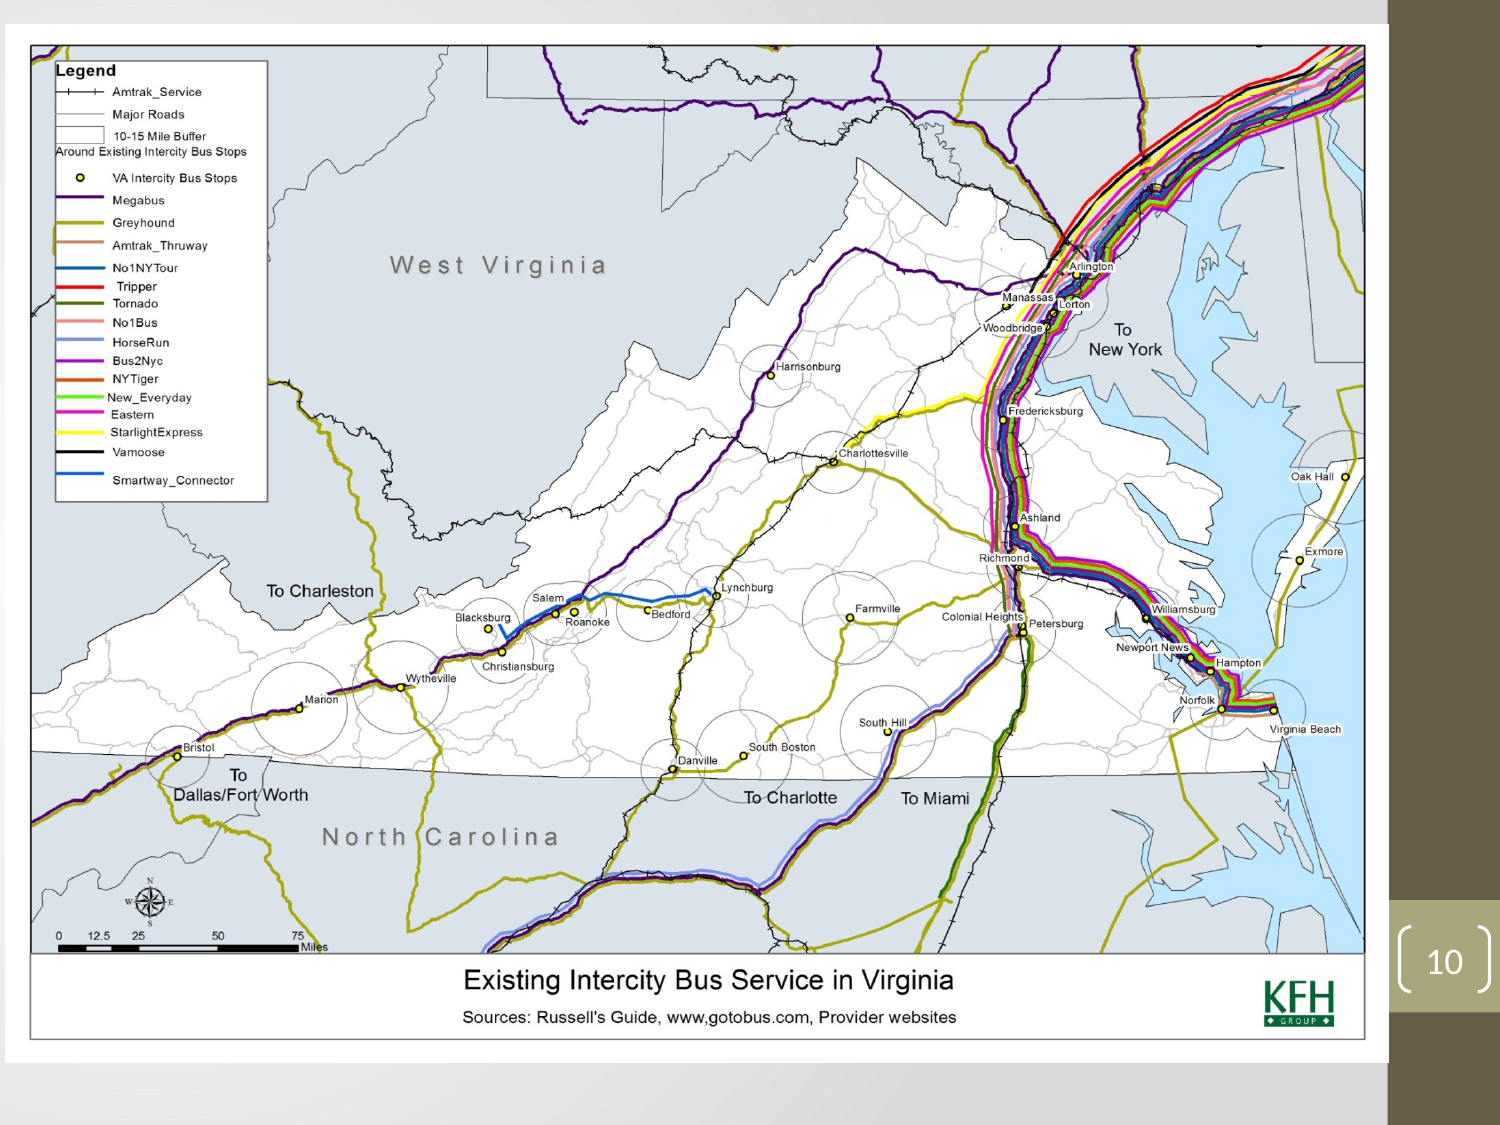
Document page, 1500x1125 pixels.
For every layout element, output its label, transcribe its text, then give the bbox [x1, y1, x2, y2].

picture [5, 24, 1390, 1063]
slide_number 9 [1401, 925, 1492, 994]
